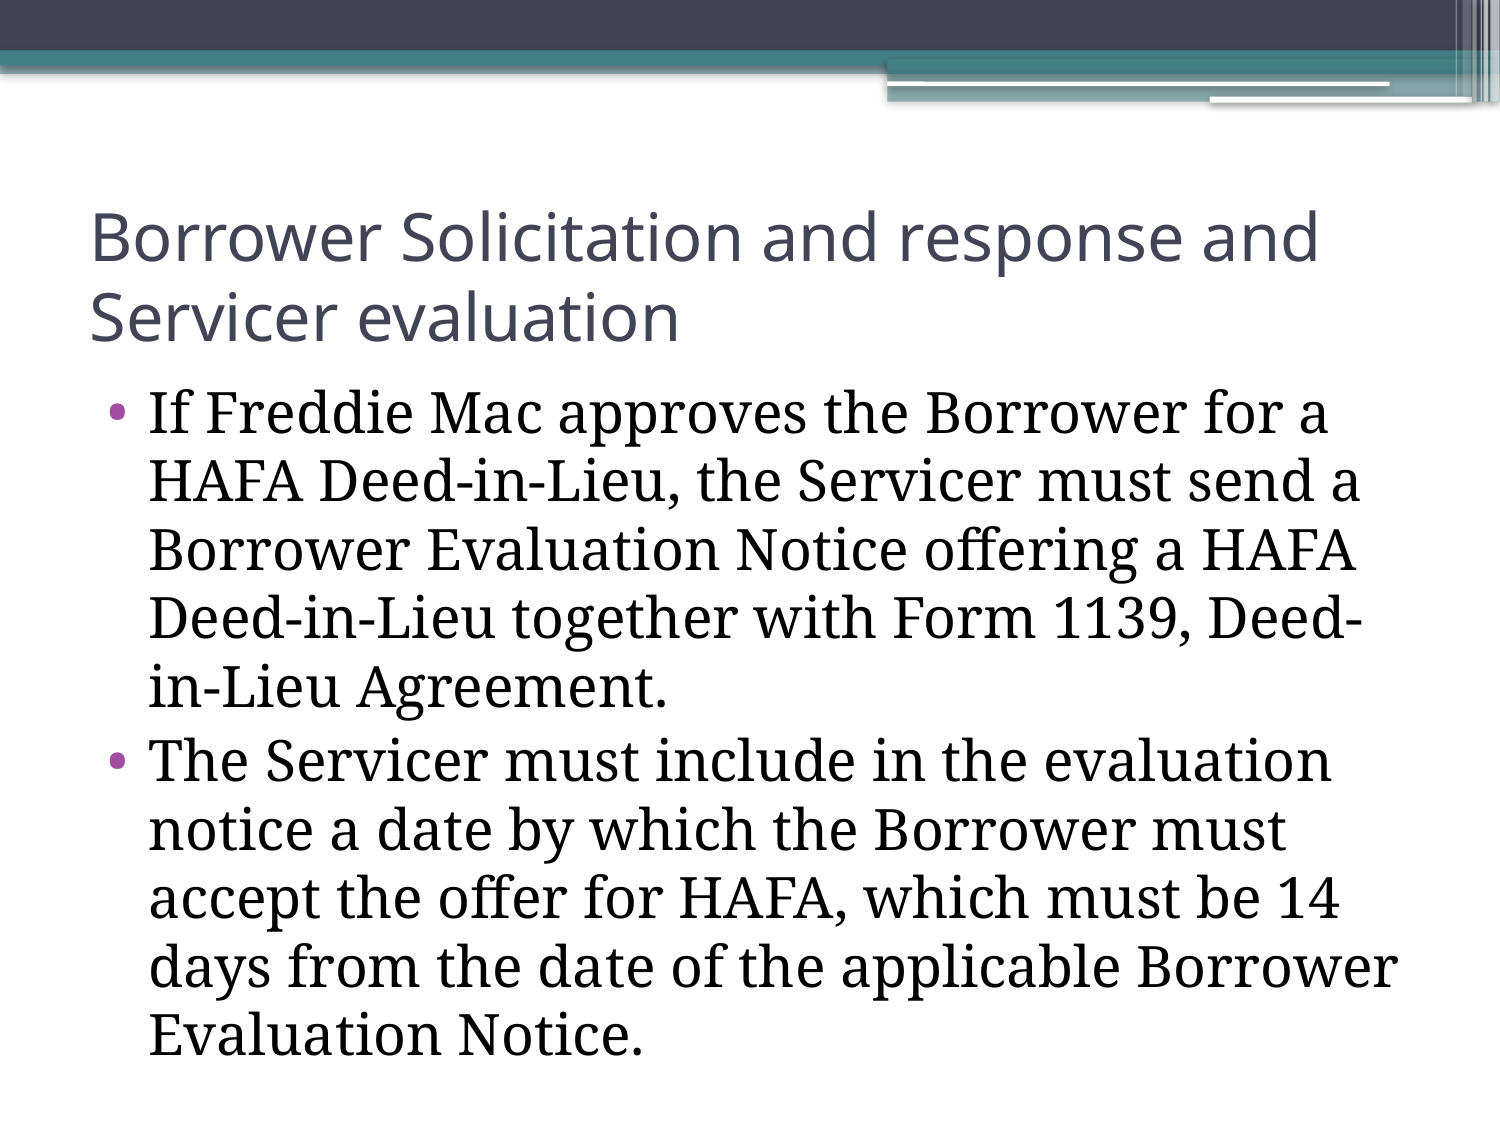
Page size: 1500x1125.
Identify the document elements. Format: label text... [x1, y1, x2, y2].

title Borrower Solicitation and response and Servicer evaluation [75, 187, 1425, 363]
list If Freddie Mac approves the Borrower for a HAFA Deed-in-Lieu, the Servicer must send a Borrower Evaluation Notice offering a HAFA Deed-in-Lieu together with Form 1139, Deed-in-Lieu Agreement. The Servicer must include in the evaluation notice a date by which the Borrower must accept the offer for HAFA, which must be 14 days from the date of the applicable Borrower Evaluation Notice. [75, 368, 1425, 1079]
